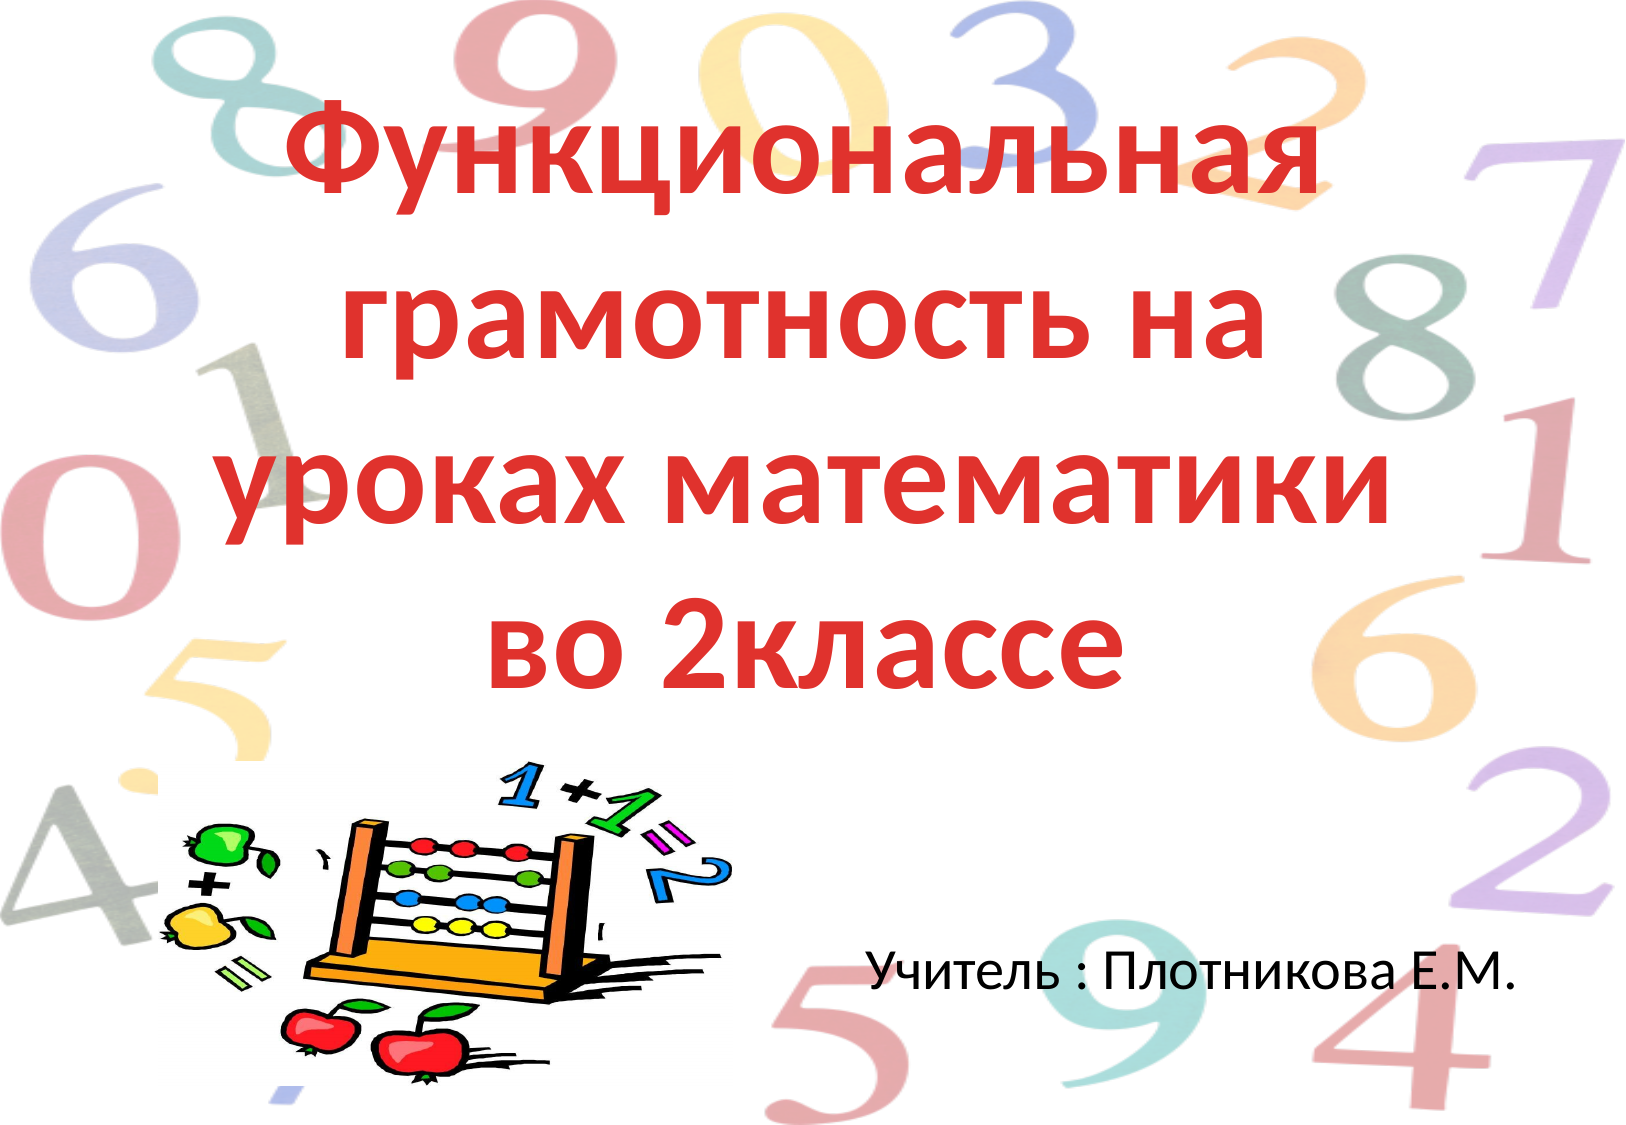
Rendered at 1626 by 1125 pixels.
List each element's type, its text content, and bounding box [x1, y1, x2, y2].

title Функциональная грамотность на уроках математики во 2классе [114, 72, 1497, 700]
picture [157, 761, 733, 1086]
text_box Учитель : Плотникова Е.М. [850, 923, 1534, 1009]
